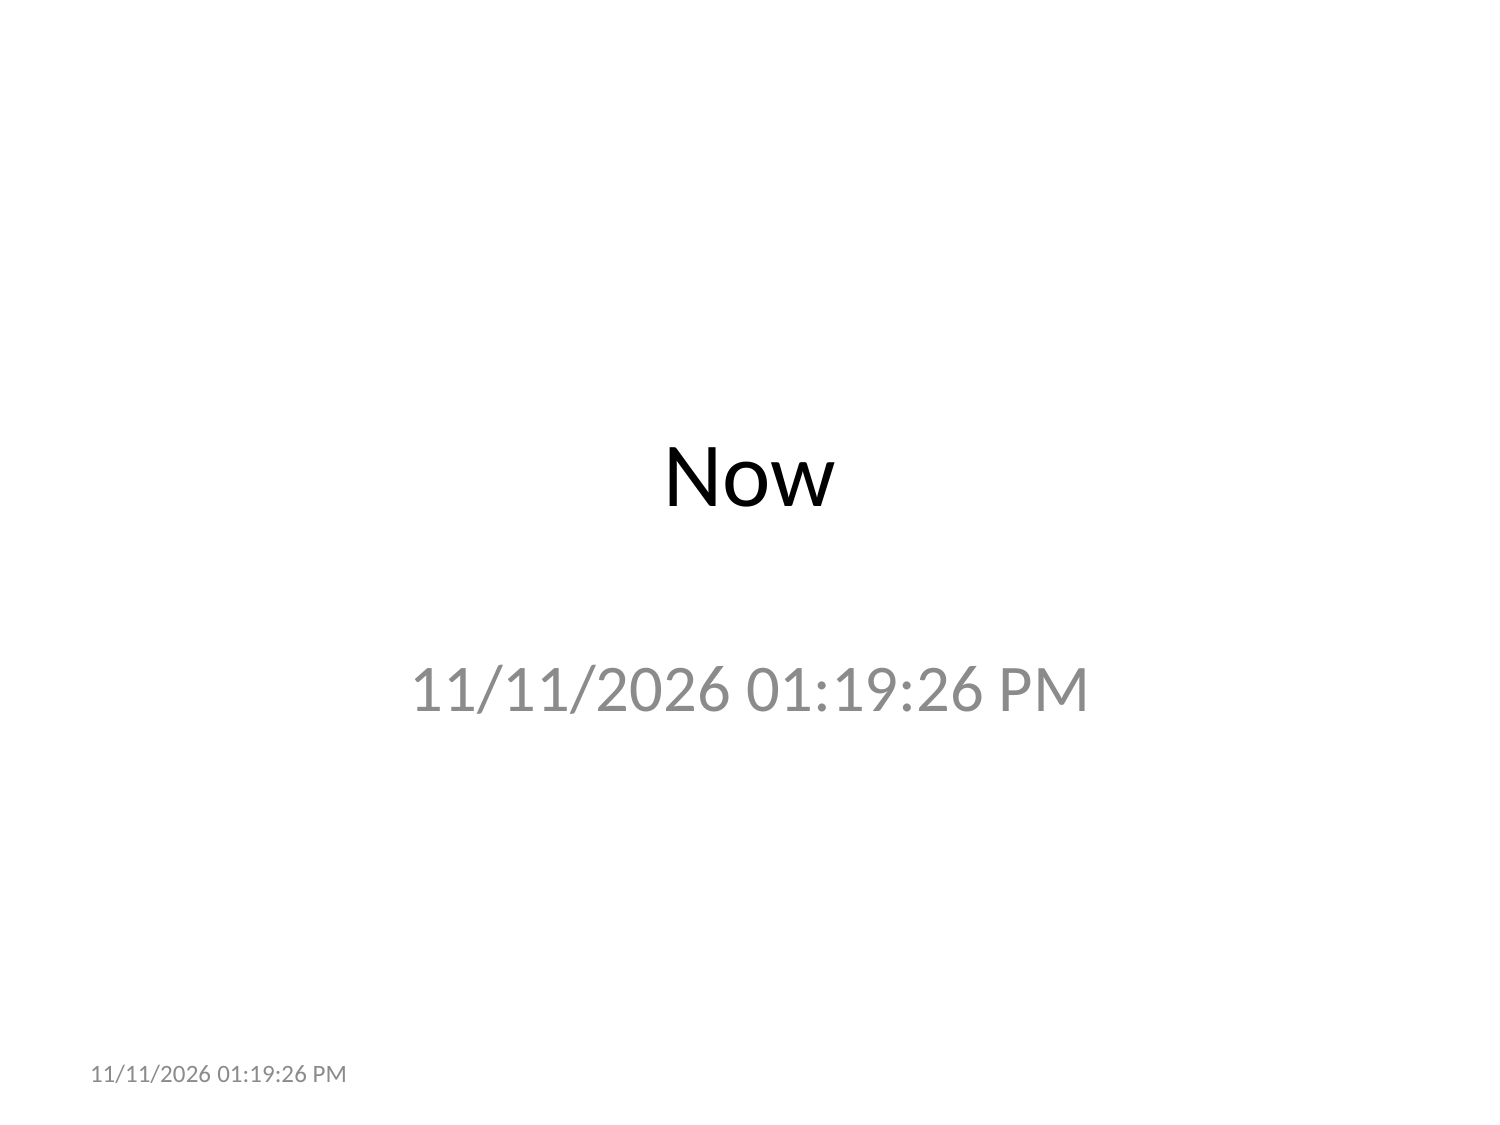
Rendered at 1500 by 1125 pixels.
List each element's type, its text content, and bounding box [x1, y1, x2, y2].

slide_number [75, 1042, 425, 1103]
title Now [112, 349, 1388, 591]
subtitle 2011-12-19 10:20:04 AM [225, 637, 1275, 925]
